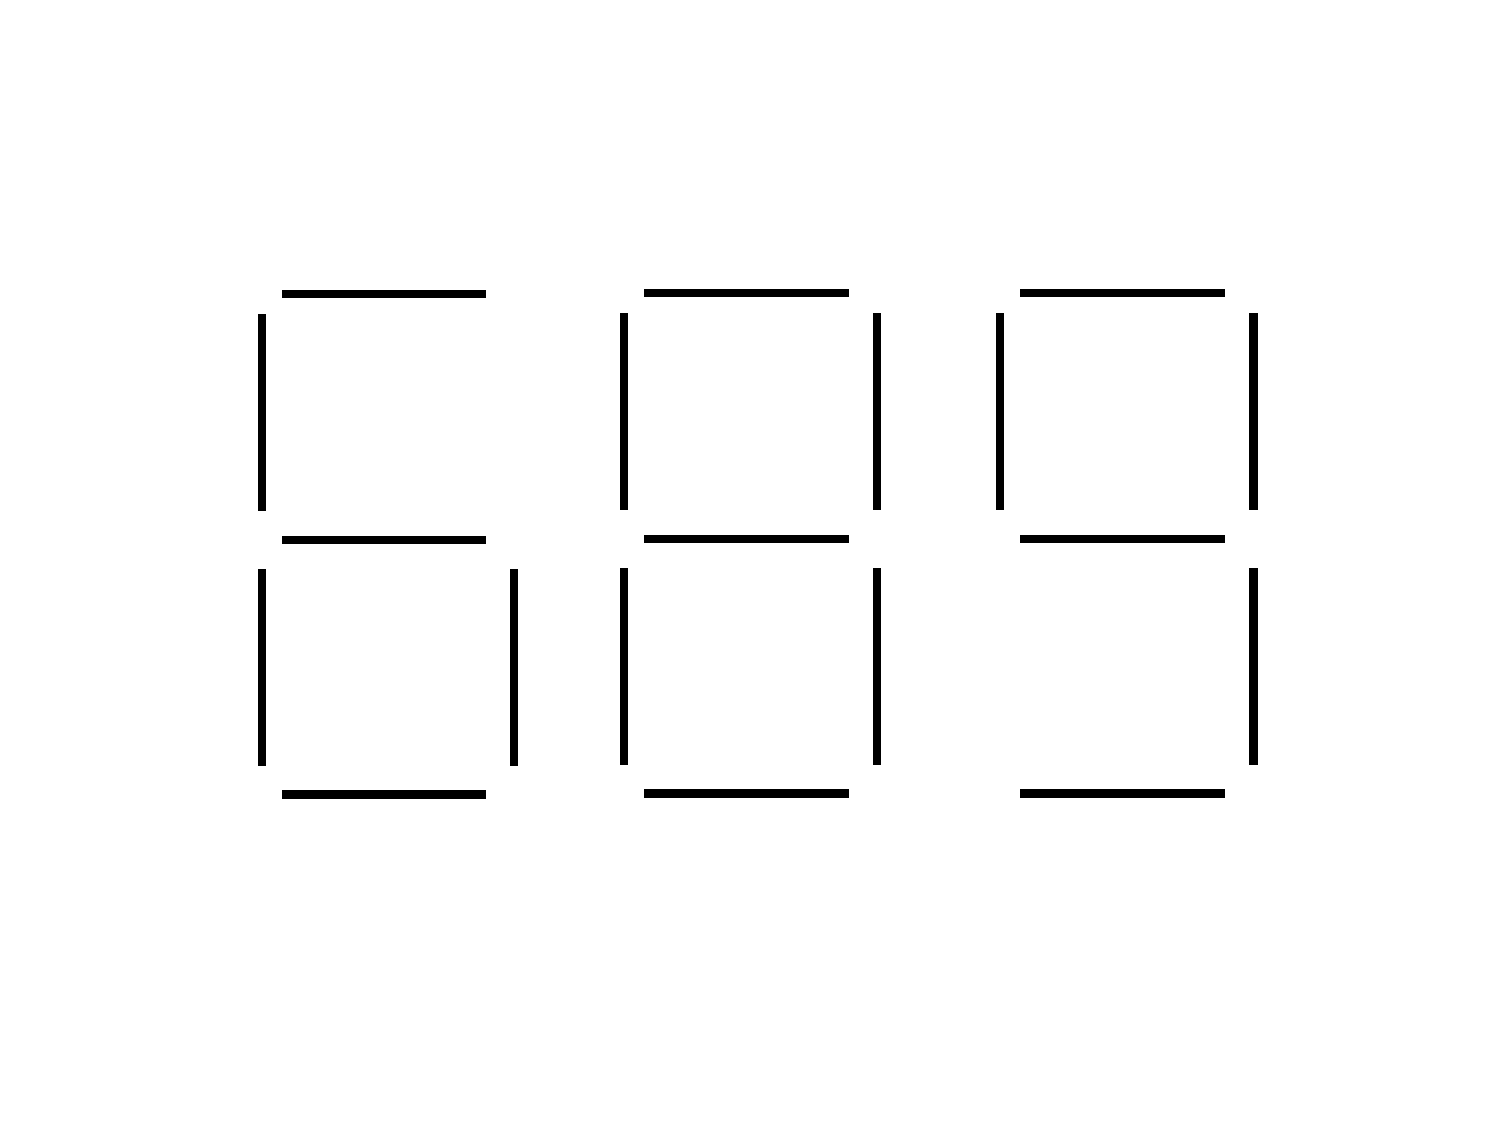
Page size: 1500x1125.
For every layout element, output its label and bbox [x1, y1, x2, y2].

picture [206, 289, 1259, 799]
